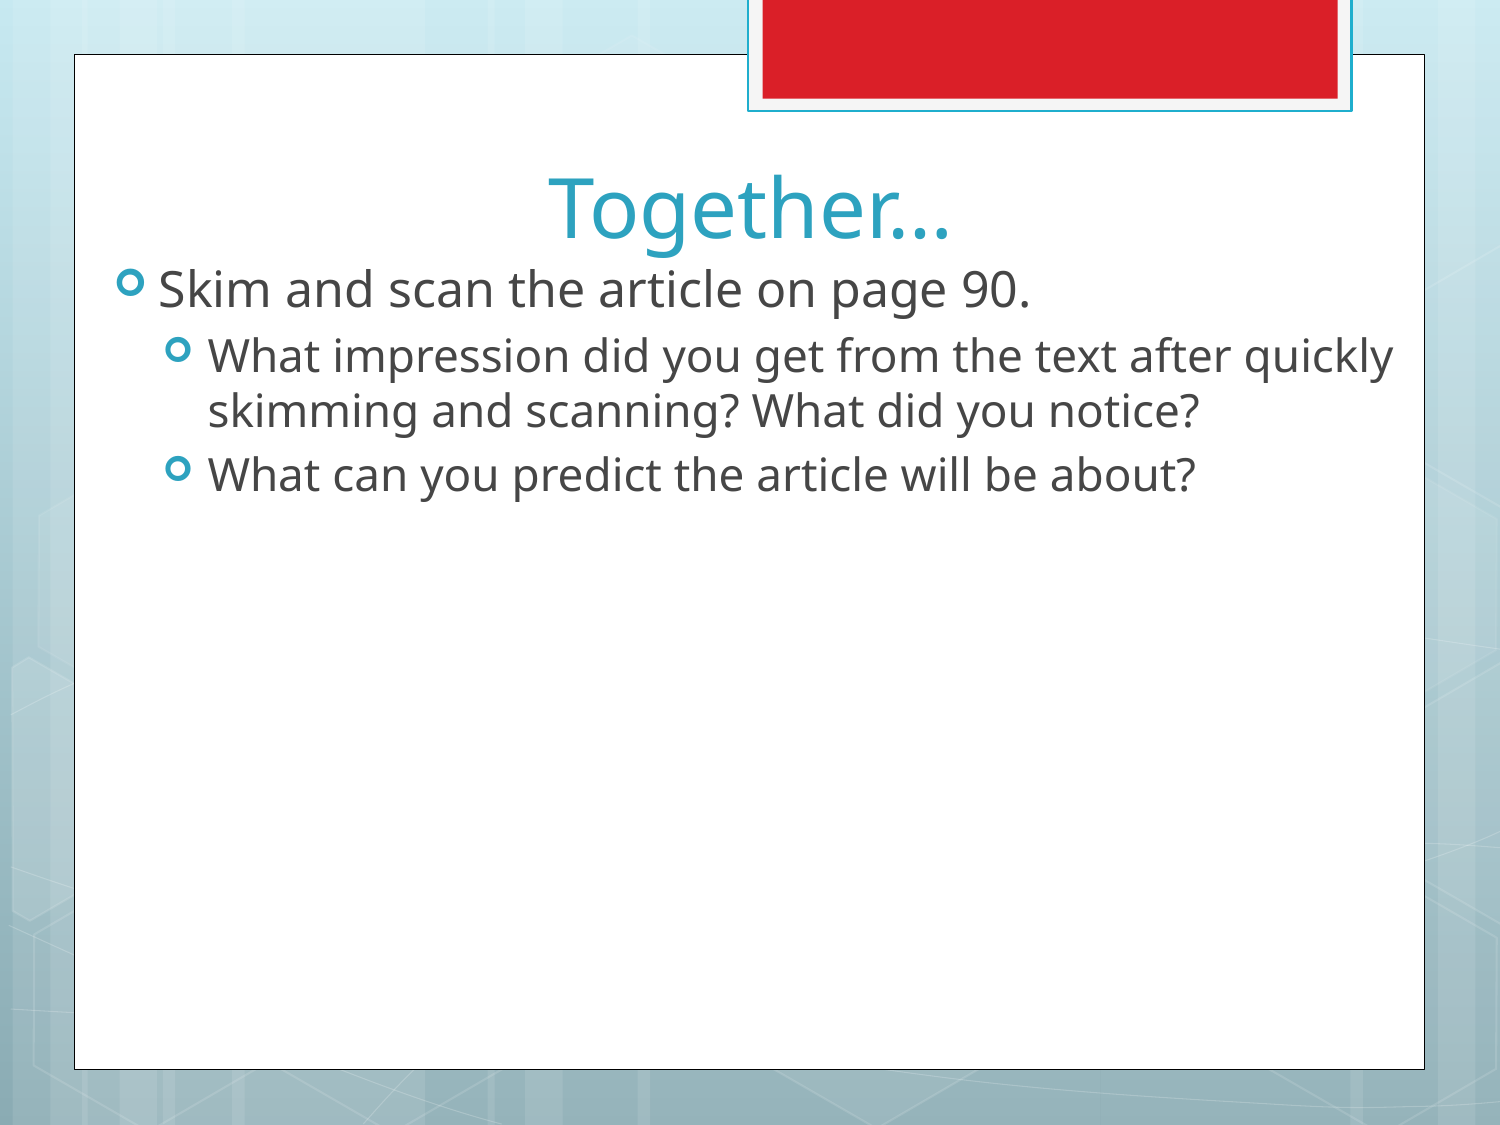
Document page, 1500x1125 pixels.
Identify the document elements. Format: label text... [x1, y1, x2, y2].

list Skim and scan the article on page 90. What impression did you get from the text after quickly skimming and scanning? What did you notice? What can you predict the article will be about? [87, 249, 1413, 1063]
title Together… [174, 75, 1328, 249]
